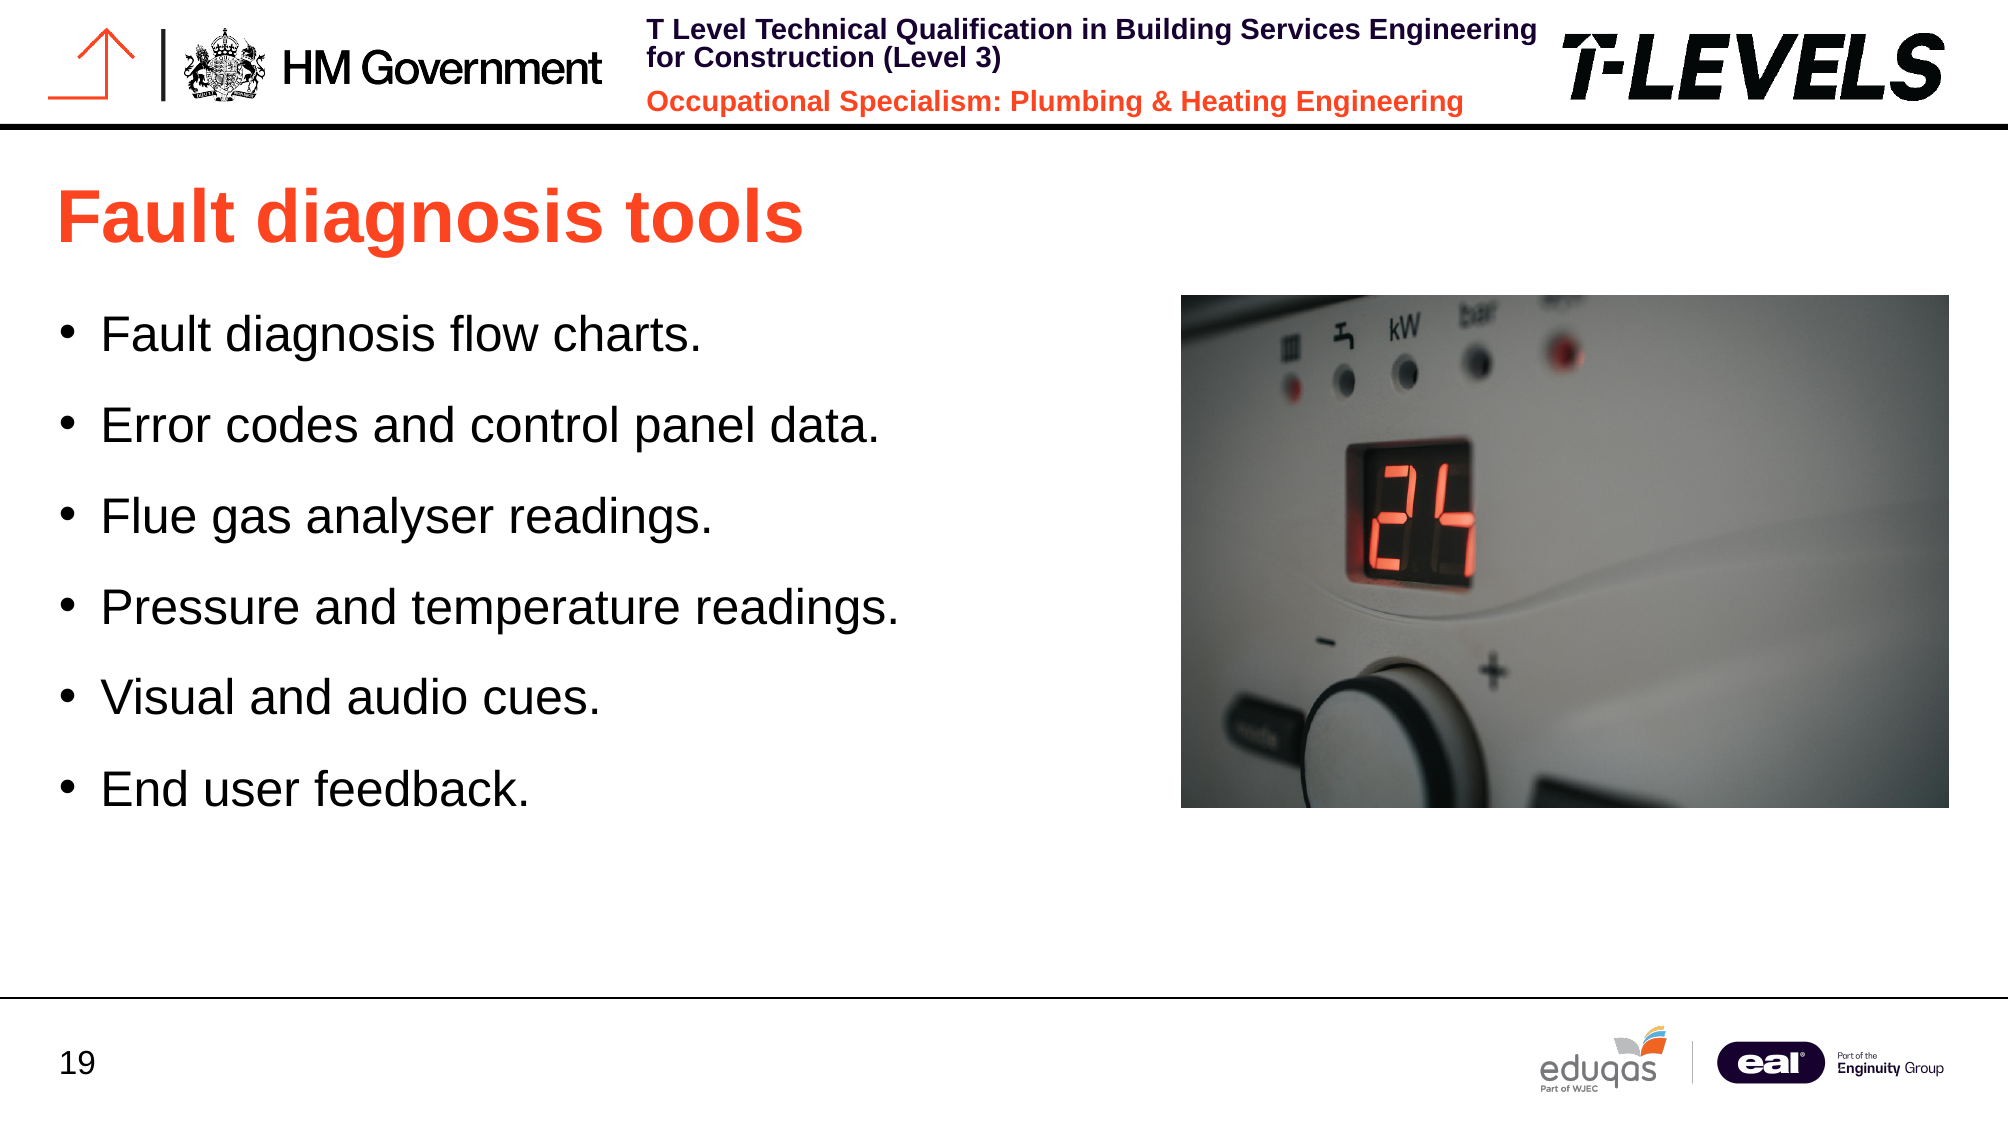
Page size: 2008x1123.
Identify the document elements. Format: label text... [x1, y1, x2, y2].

picture [1535, 1021, 1949, 1097]
picture [1180, 295, 1949, 808]
picture [43, 27, 141, 100]
picture [1543, 25, 1964, 108]
title Fault diagnosis tools [41, 111, 1949, 314]
picture [161, 28, 602, 102]
list Fault diagnosis flow charts. Error codes and control panel data. Flue gas analyser readings. Pressure and temperature readings. Visual and audio cues. End user feedback. [59, 295, 1065, 962]
